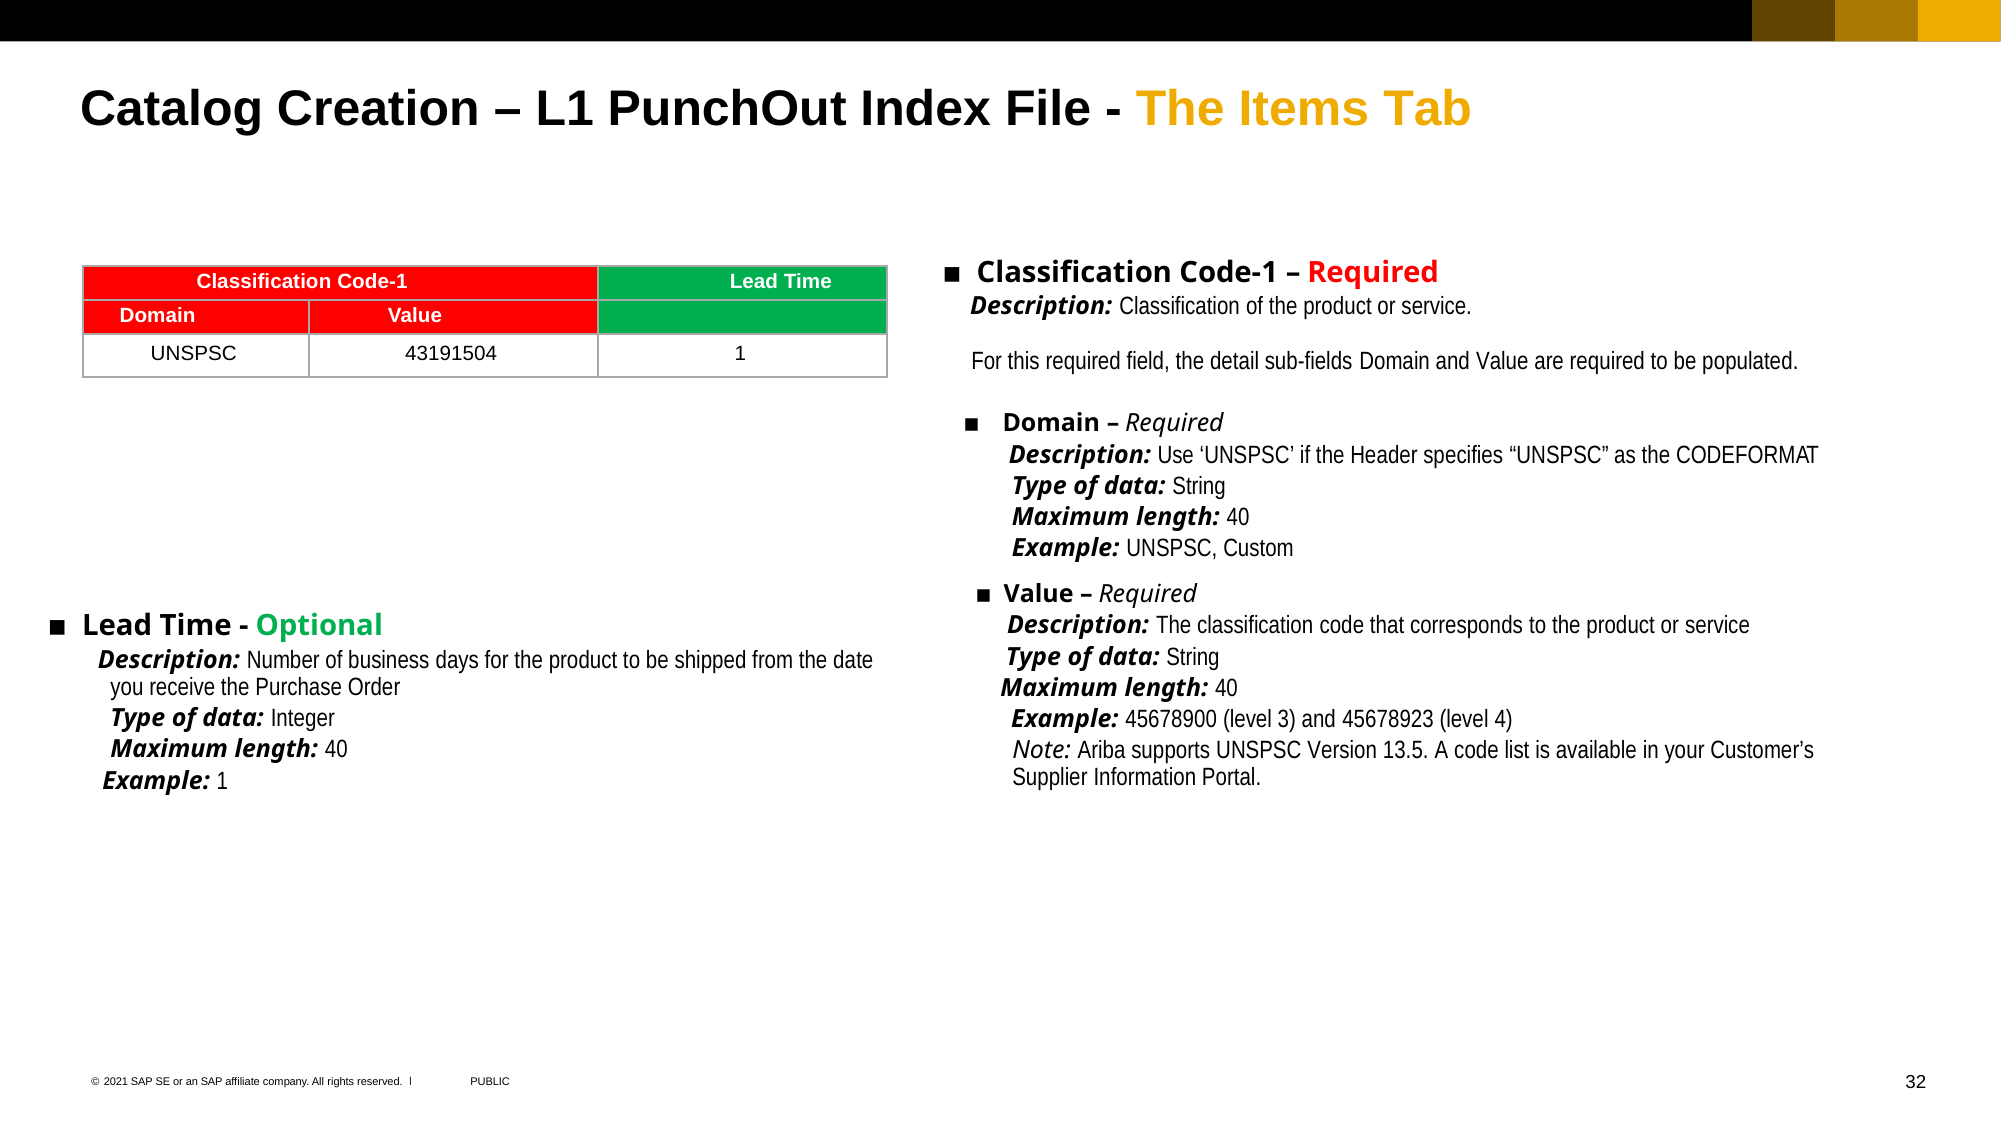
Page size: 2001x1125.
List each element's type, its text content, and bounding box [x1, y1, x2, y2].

text_box ©2021 SAP SE or an SAP affiliate company. All rights reserved. ǀ PUBLIC 32 [91, 1069, 1927, 1093]
text_box ▪Classification Code-1 –Required Description: Classification of the product or service. [942, 252, 1479, 320]
text_box you receive the Purchase Order Type of data: Integer Maximum length: 40 [110, 670, 402, 763]
text_box ▪ Value –Required [975, 577, 1198, 608]
text_box [599, 335, 886, 376]
text_box [0, 42, 2001, 1125]
text_box Description: Number of business days for the product to be shipped from the date [97, 643, 881, 674]
text_box UNSPSC 43191504 1 [150, 339, 751, 365]
text_box [310, 327, 597, 333]
text_box [1836, 0, 1919, 42]
text_box Maximum length: 40 [1000, 671, 1238, 702]
text_box [310, 365, 597, 376]
text_box Note: Ariba supports UNSPSC Version 13.5. A code list is available in your Customer’s Supplier Information Portal. [1012, 733, 1820, 791]
text_box Description: The classification code that corresponds to the product or service [1007, 608, 1751, 639]
text_box Description: Use ‘UNSPSC’ if the Header specifies “UNSPSC” as the CODEFORMAT [1008, 438, 1820, 469]
text_box ▪ Domain –Required [963, 406, 1224, 437]
text_box For this required field, the detail sub-fields Domain and Value are required to be populated. [971, 344, 1800, 375]
text_box [833, 267, 886, 299]
text_box [83, 267, 119, 299]
text_box [310, 335, 597, 339]
text_box [1751, 0, 1836, 42]
text_box ClassificationCode-1 Lead Time Domain Value [119, 267, 833, 327]
text_box Example: 1 [102, 764, 229, 795]
text_box [599, 301, 886, 333]
text_box [1919, 0, 2001, 42]
text_box [83, 335, 308, 376]
text_box Type of data: String [1005, 640, 1221, 671]
text_box [0, 0, 1751, 42]
text_box Example: 45678900 (level 3) and 45678923 (level 4) [1010, 702, 1513, 733]
text_box [954, 266, 1831, 802]
text_box ▪Lead Time -Optional [47, 606, 384, 642]
text_box [83, 301, 308, 333]
text_box Type of data: String Maximum length: 40 Example: UNSPSC, Custom [1011, 469, 1295, 562]
text_box Catalog Creation –L1 PunchOutIndex File -The Items Tab [79, 75, 1473, 136]
